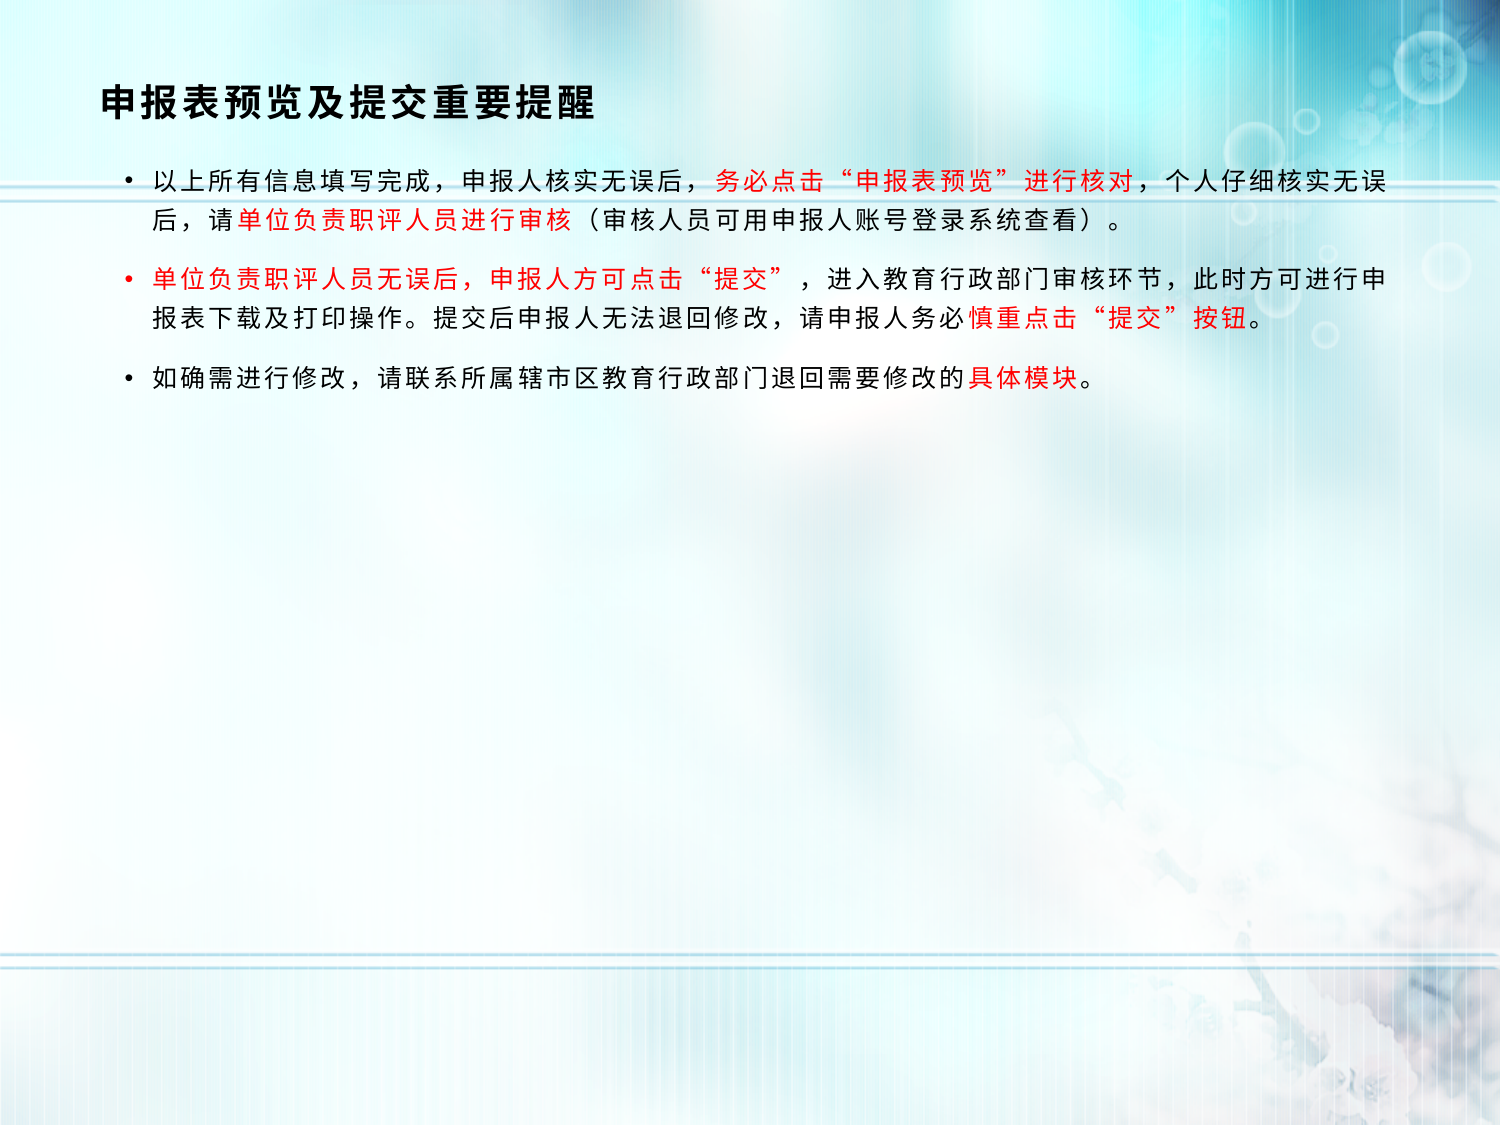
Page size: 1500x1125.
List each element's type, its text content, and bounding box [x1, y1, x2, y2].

list 以上所有信息填写完成，申报人核实无误后，务必点击“申报表预览”进行核对，个人仔细核实无误后，请单位负责职评人员进行审核（审核人员可用申报人账号登录系统查看）。 单位负责职评人员无误后，申报人方可点击“提交”，进入教育行政部门审核环节，此时方可进行申报表下载及打印操作。提交后申报人无法退回修改，请申报人务必慎重点击“提交”按钮。 如确需进行修改，请联系所属辖市区教育行政部门退回需要修改的具体模块。 [107, 155, 1418, 1041]
picture [0, 0, 1500, 1125]
title 申报表预览及提交重要提醒 [82, 72, 1418, 146]
